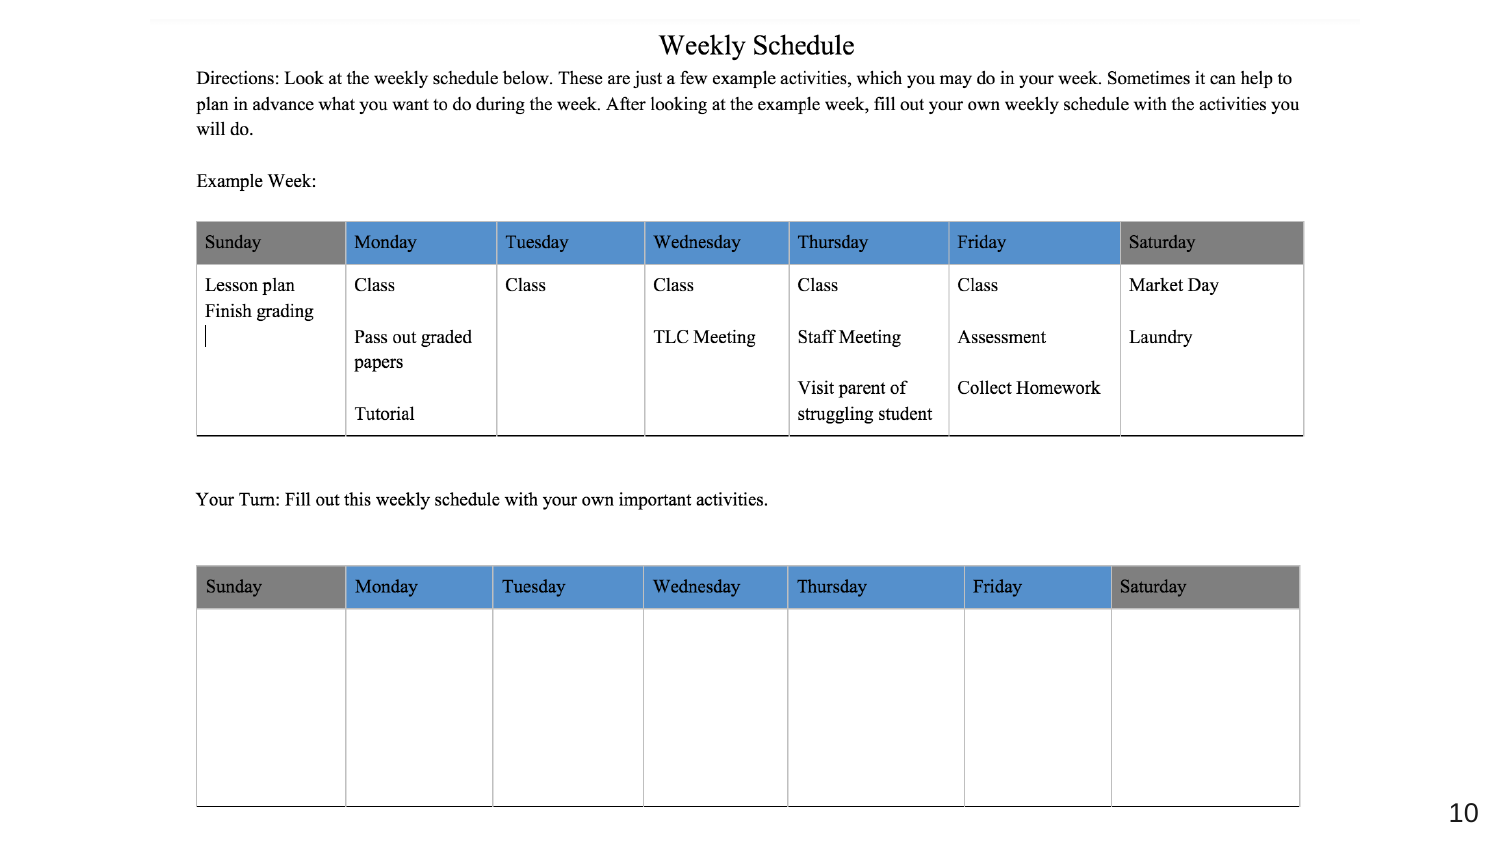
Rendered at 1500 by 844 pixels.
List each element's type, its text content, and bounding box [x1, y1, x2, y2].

picture [149, 18, 1360, 825]
slide_number 10 [1403, 779, 1494, 844]
